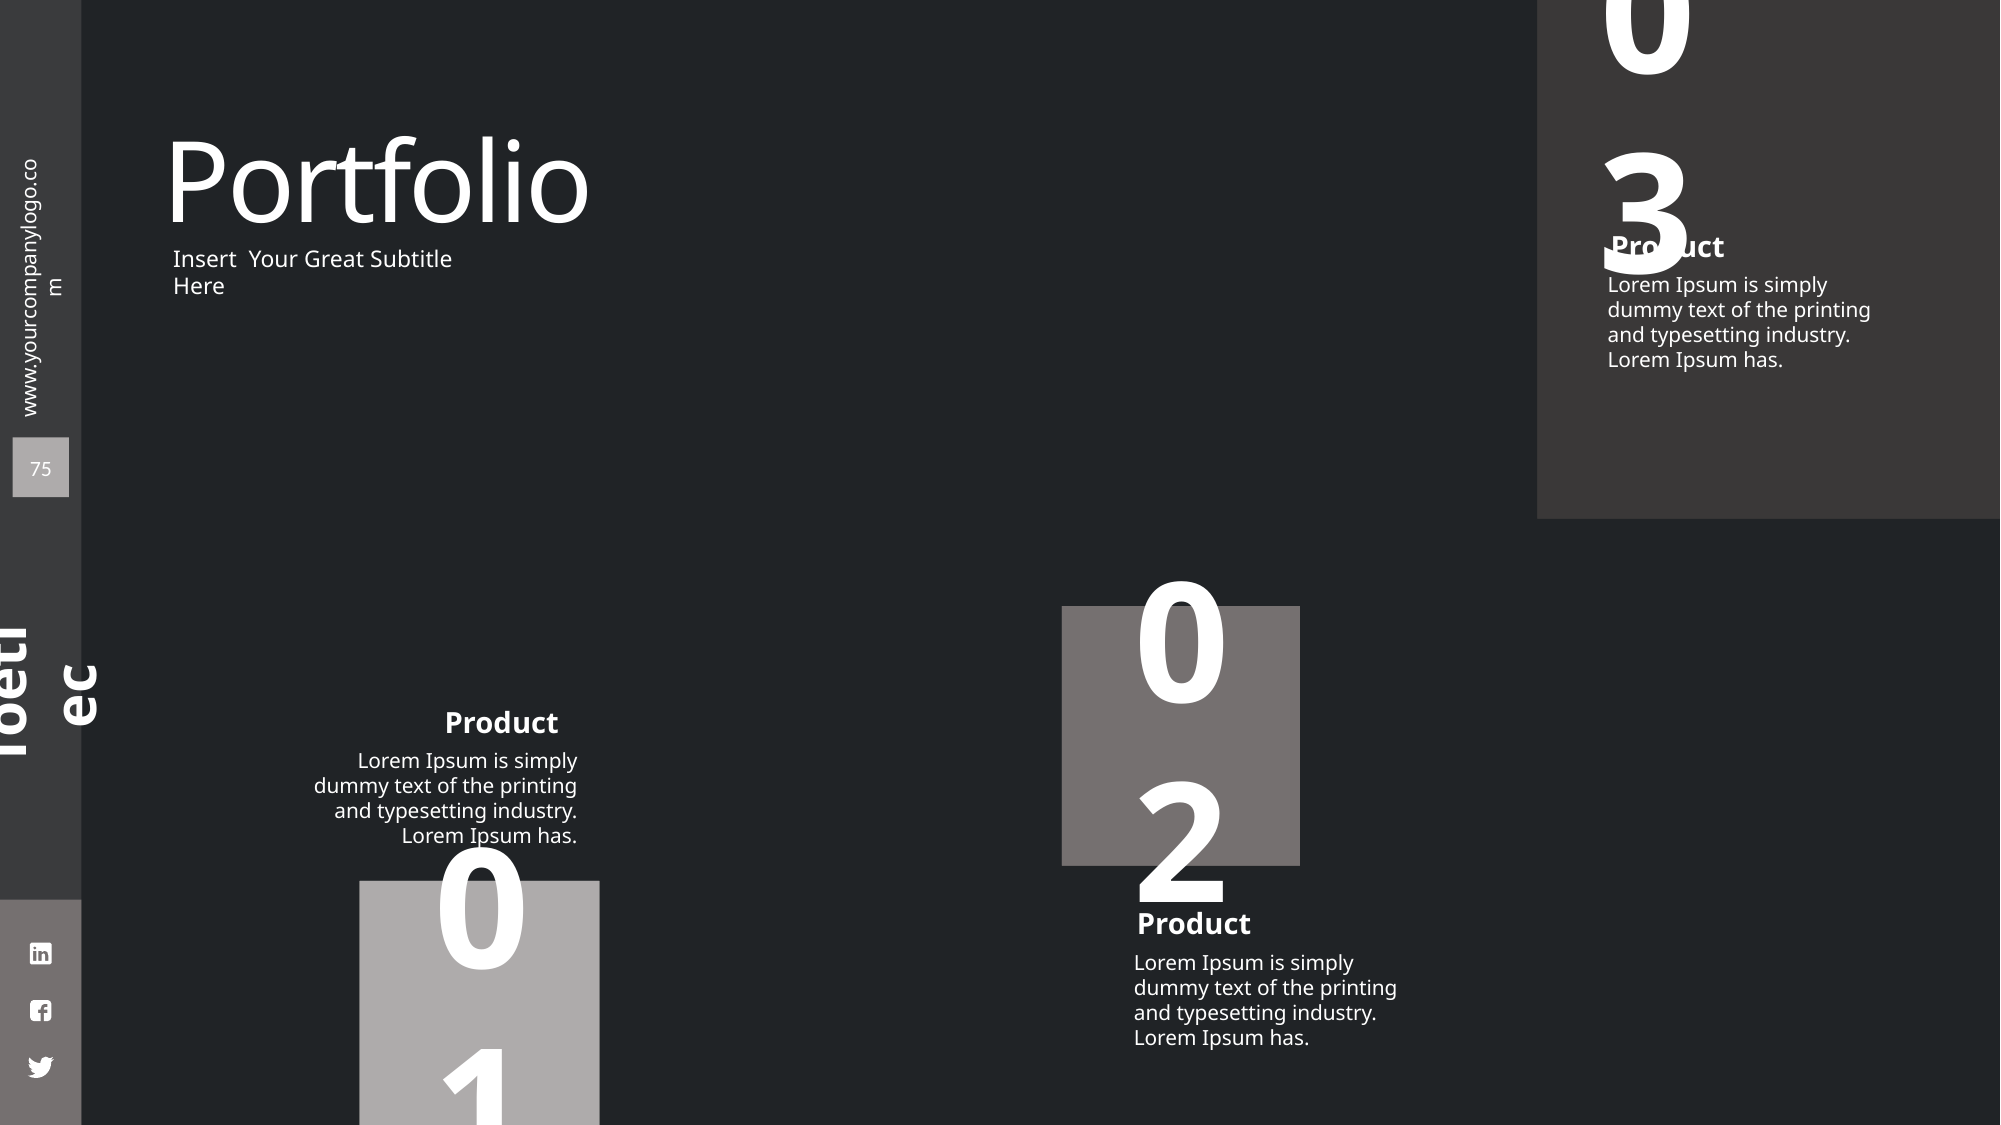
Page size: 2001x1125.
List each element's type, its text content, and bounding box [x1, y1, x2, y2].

text_box Lorem Ipsum is simply dummy text of the printing and typesetting industry. Lorem Ipsum has. [1603, 267, 1886, 377]
text_box 02 [1107, 657, 1254, 815]
text_box Portfolio [147, 117, 1062, 239]
text_box Product [1595, 208, 1832, 282]
text_box [1062, 607, 1301, 867]
text_box Product [345, 685, 582, 743]
slide_number 75 [12, 437, 69, 498]
text_box [1538, 0, 2000, 518]
text_box Insert Your Great Subtitle Here [158, 237, 512, 307]
picture [599, 0, 2000, 1125]
text_box 01 [407, 922, 555, 1081]
text_box Lorem Ipsum is simply dummy text of the printing and typesetting industry. Lorem Ipsum has. [1129, 945, 1412, 1054]
text_box 03 [1564, 28, 1729, 186]
text_box [359, 880, 599, 1125]
text_box Product [1121, 886, 1359, 959]
text_box Lorem Ipsum is simply dummy text of the printing and typesetting industry. Lorem Ipsum has. [300, 743, 582, 853]
